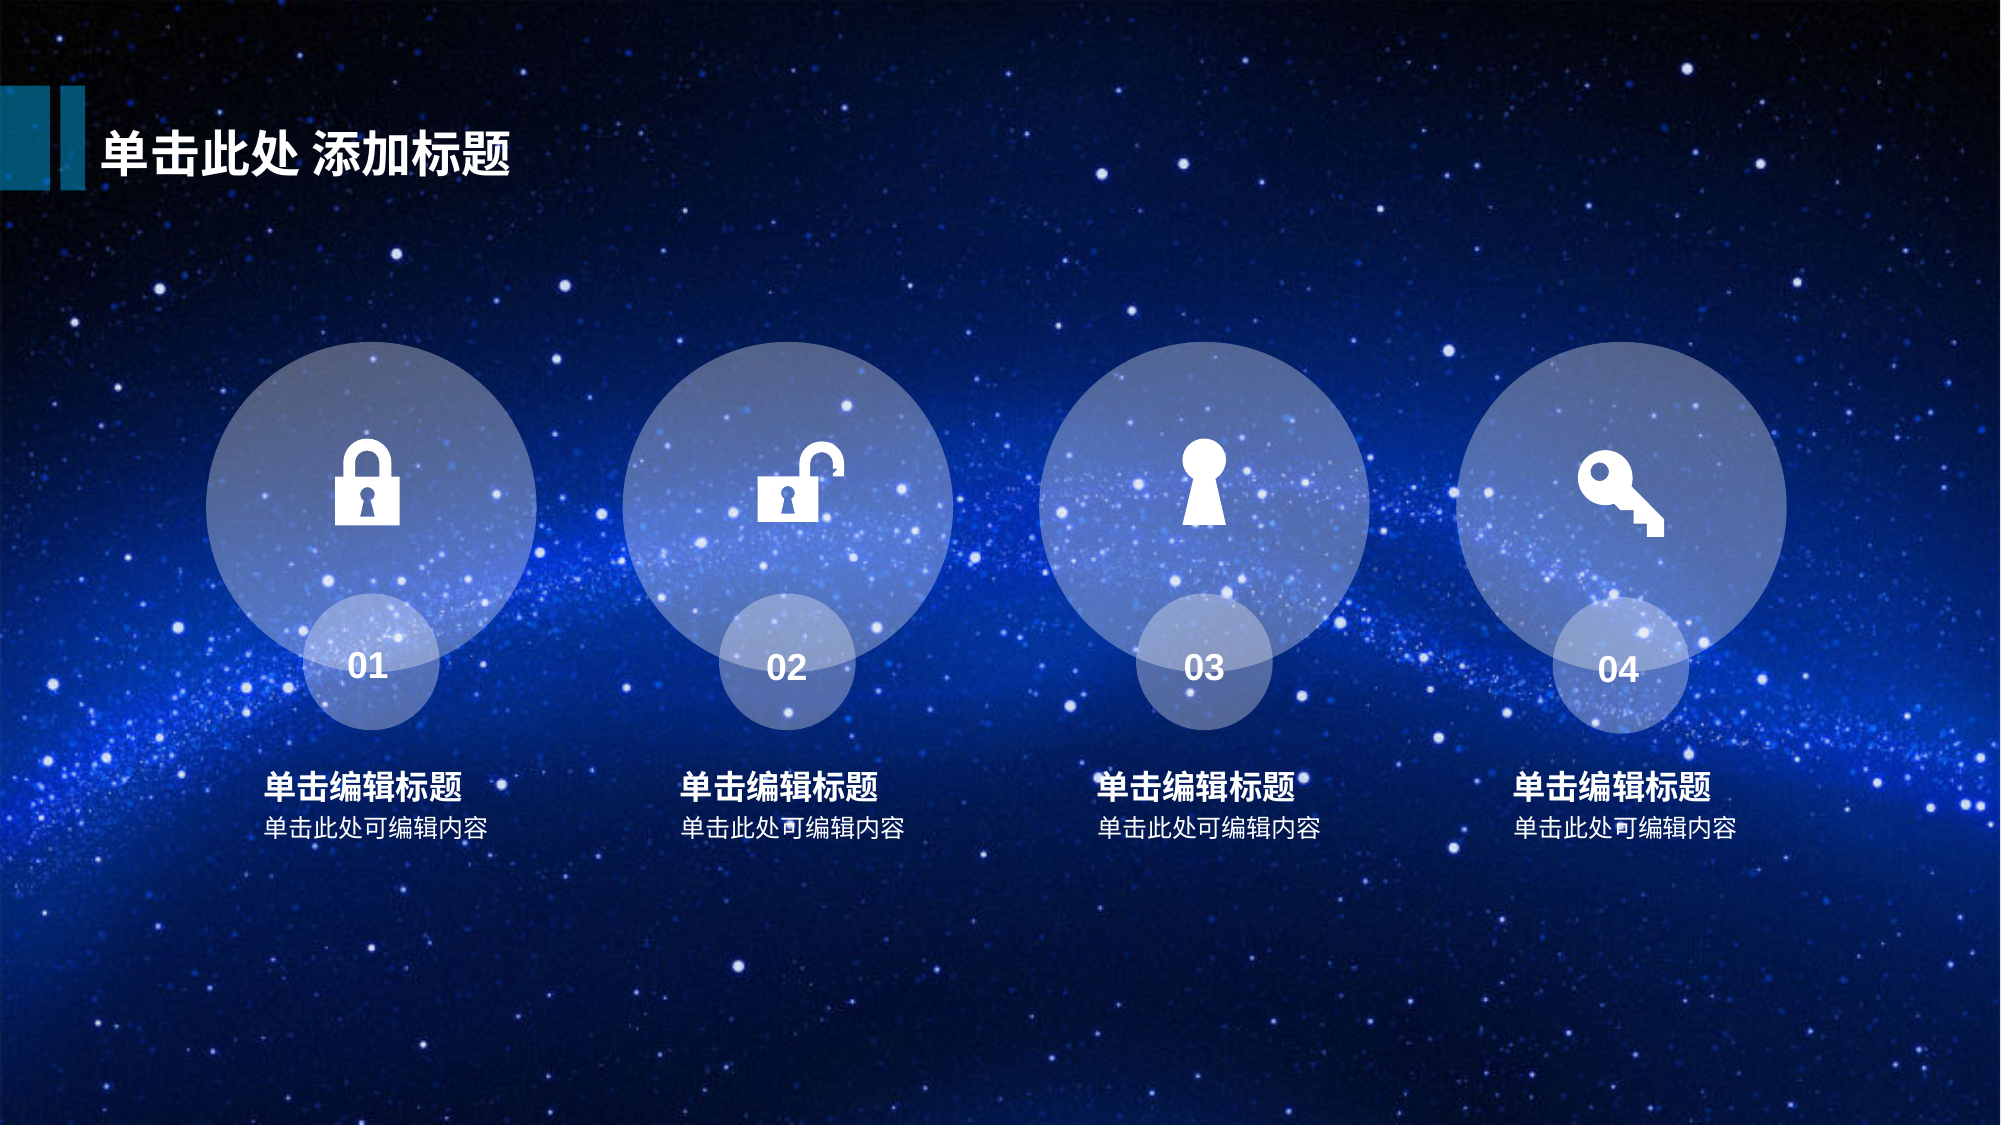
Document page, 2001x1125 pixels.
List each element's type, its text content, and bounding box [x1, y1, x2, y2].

picture [0, 0, 2001, 1125]
text_box [621, 340, 955, 659]
text_box 单击此处可编辑内容 [680, 813, 919, 844]
text_box 单击编辑标题 [679, 766, 892, 807]
text_box 03 [1158, 635, 1250, 696]
text_box [1577, 450, 1665, 537]
text_box [1455, 340, 1788, 659]
text_box 01 [322, 633, 414, 694]
text_box 单击此处可编辑内容 [263, 813, 502, 844]
text_box [0, 85, 51, 191]
text_box 单击此处 添加标题 [85, 114, 563, 190]
text_box [718, 592, 857, 732]
text_box 单击编辑标题 [1512, 766, 1725, 807]
text_box 单击此处可编辑内容 [1513, 813, 1752, 844]
text_box [301, 592, 441, 732]
text_box 单击编辑标题 [263, 766, 475, 807]
text_box [205, 340, 538, 659]
text_box [1038, 340, 1371, 659]
text_box [335, 438, 400, 526]
text_box [1551, 595, 1691, 735]
text_box 单击此处可编辑内容 [1097, 813, 1336, 844]
text_box [1182, 438, 1226, 525]
text_box [59, 85, 86, 191]
text_box 02 [741, 635, 832, 696]
text_box [757, 441, 845, 522]
text_box 04 [1573, 637, 1664, 697]
text_box 单击编辑标题 [1096, 766, 1309, 807]
text_box [1135, 592, 1274, 732]
